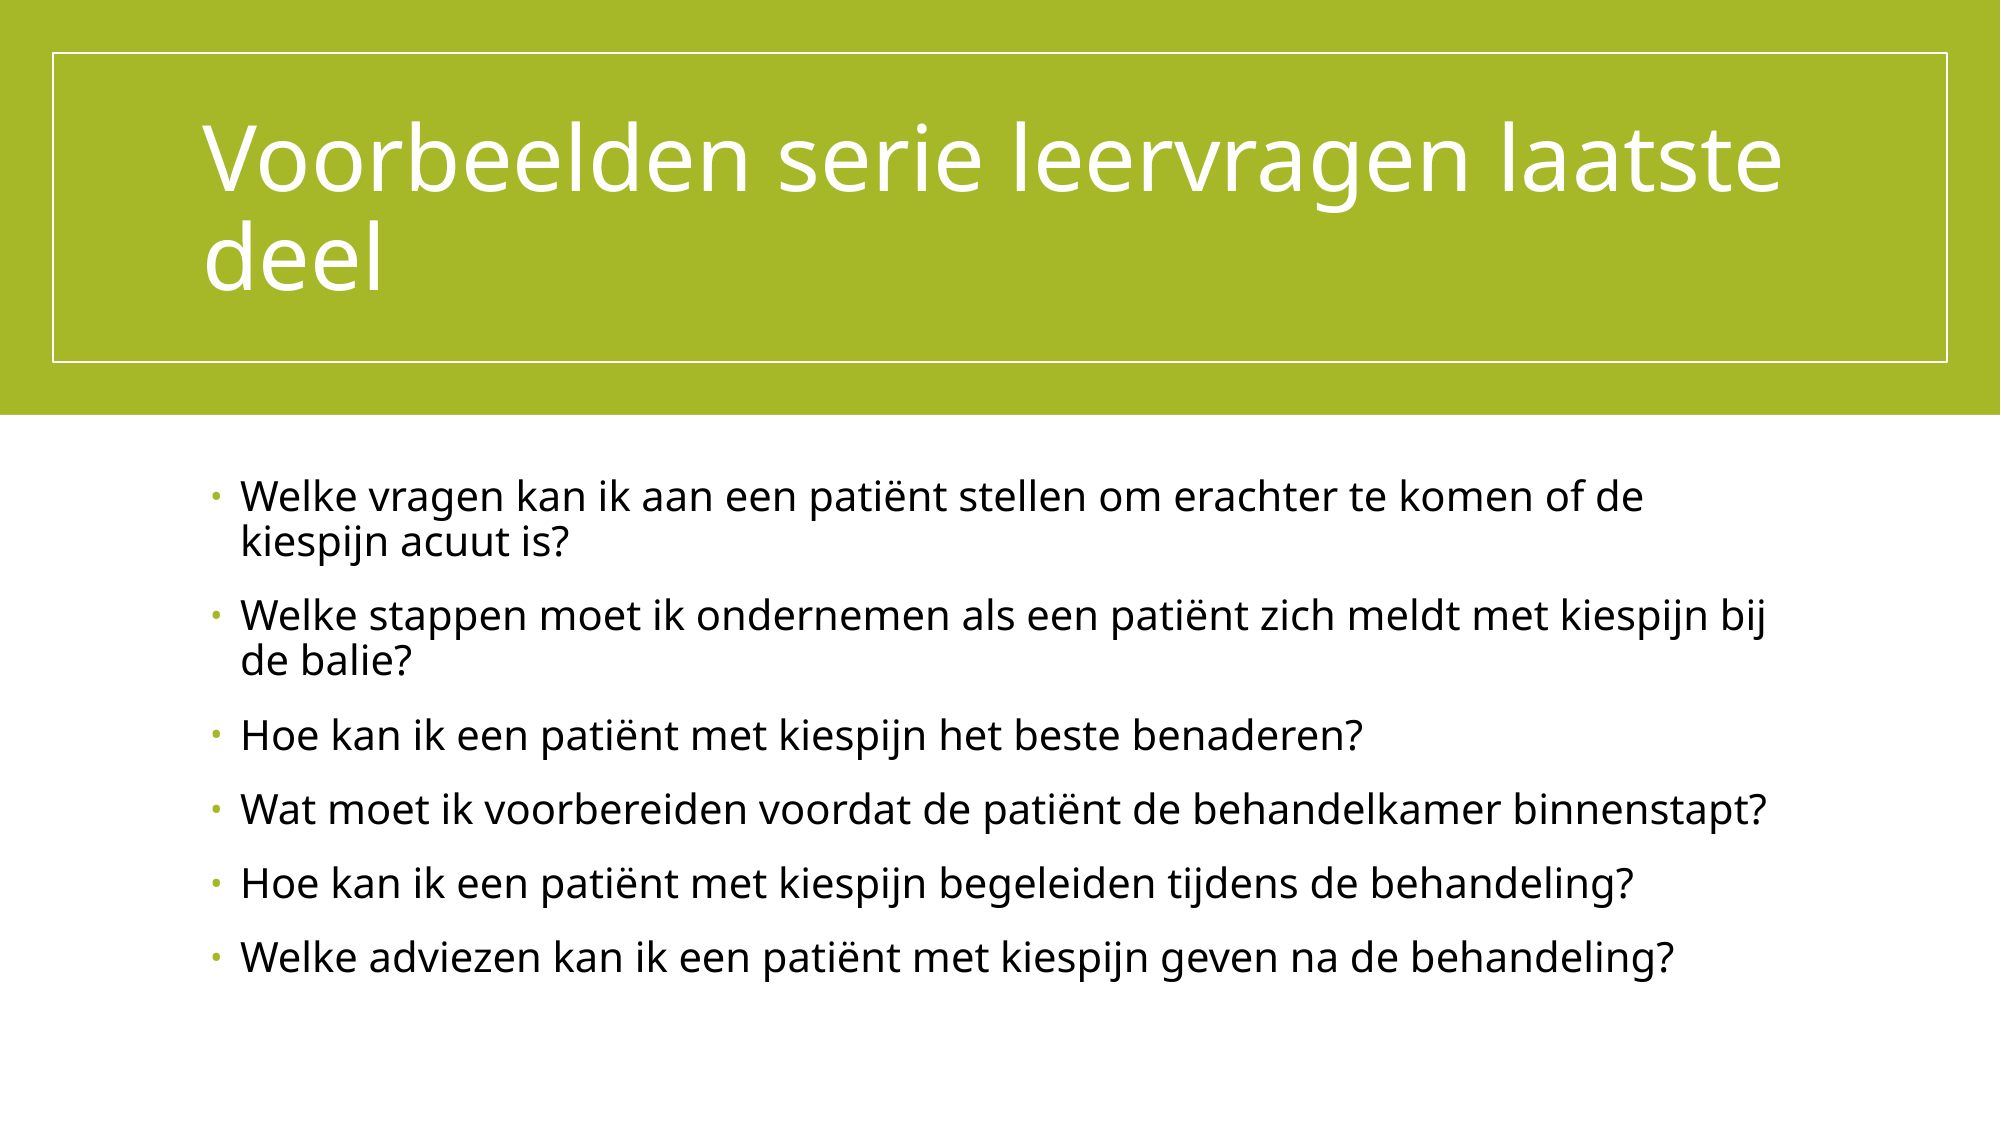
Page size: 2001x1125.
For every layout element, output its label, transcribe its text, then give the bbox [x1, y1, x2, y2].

title Voorbeelden serie leervragen laatste deel [187, 99, 1808, 323]
list Welke vragen kan ik aan een patiënt stellen om erachter te komen of de kiespijn acuut is? Welke stappen moet ik ondernemen als een patiënt zich meldt met kiespijn bij de balie? Hoe kan ik een patiënt met kiespijn het beste benaderen? Wat moet ik voorbereiden voordat de patiënt de behandelkamer binnenstapt? Hoe kan ik een patiënt met kiespijn begeleiden tijdens de behandeling? Welke adviezen kan ik een patiënt met kiespijn geven na de behandeling? [187, 467, 1808, 1000]
text_box [0, 413, 2000, 1125]
text_box [51, 51, 1949, 364]
text_box [0, 0, 2000, 413]
